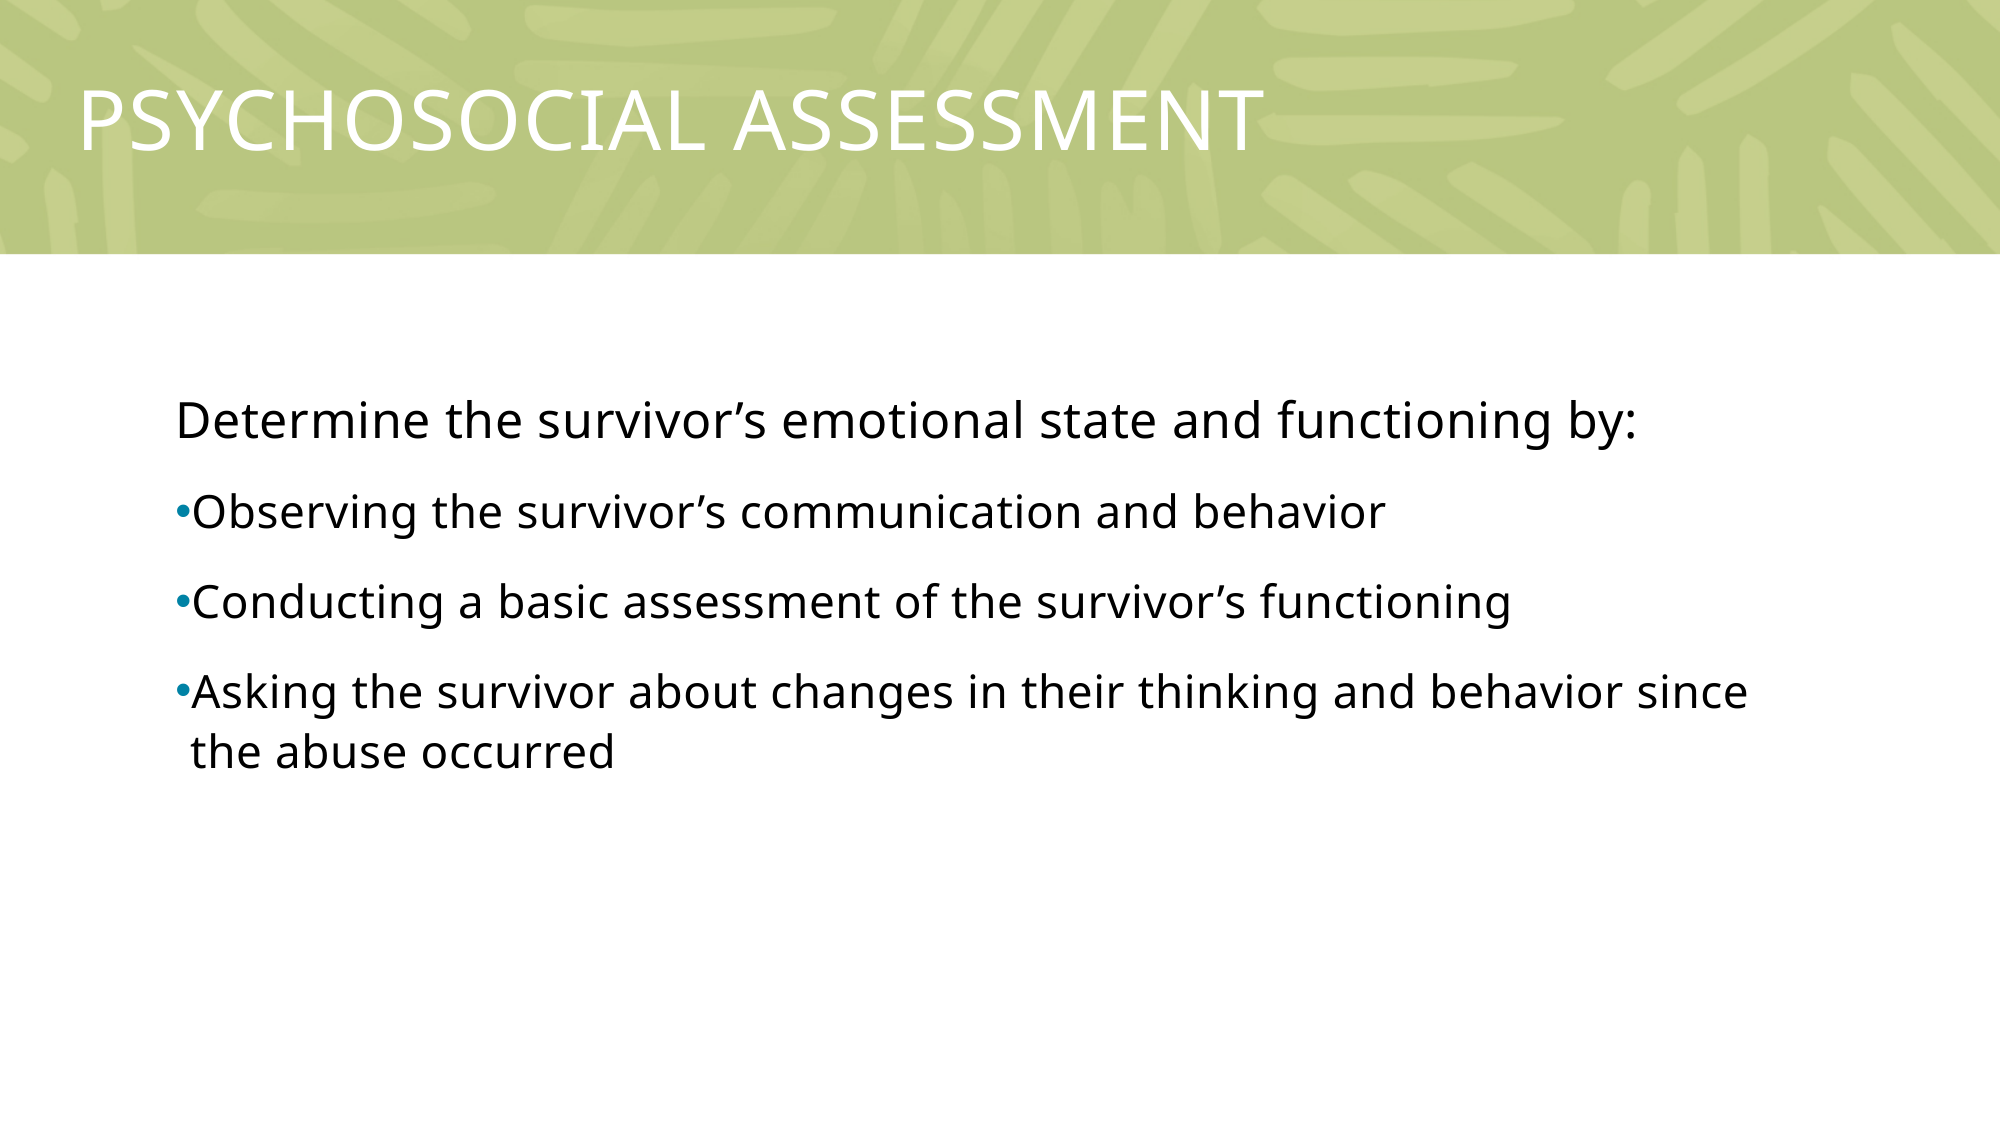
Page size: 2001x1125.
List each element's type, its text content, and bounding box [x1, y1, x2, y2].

title Psychosocial assessment [61, 33, 1938, 220]
picture [0, 0, 2000, 1125]
list Determine the survivor’s emotional state and functioning by: Observing the survivor’s communication and behavior Conducting a basic assessment of the survivor’s functioning Asking the survivor about changes in their thinking and behavior since the abuse occurred [167, 374, 1763, 1036]
